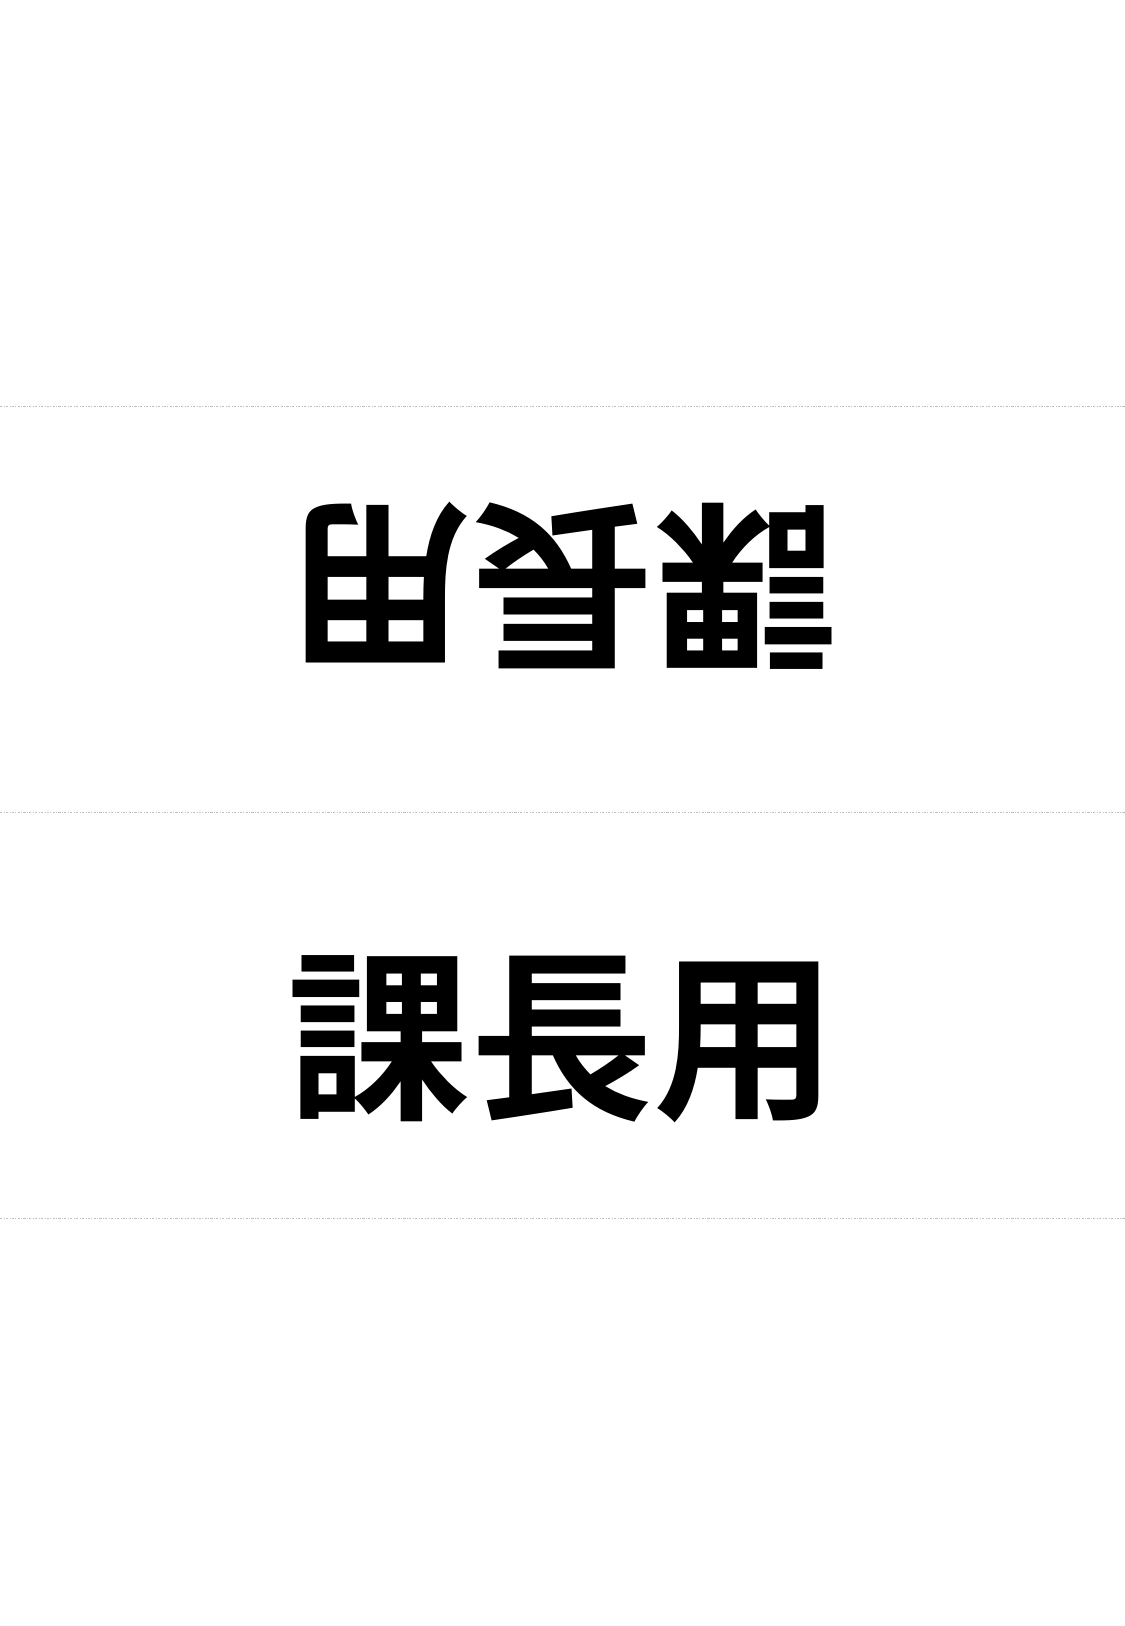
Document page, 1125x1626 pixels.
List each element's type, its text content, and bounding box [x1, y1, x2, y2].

text_box 課長用 [272, 914, 853, 1150]
text_box 課長用 [272, 475, 853, 711]
